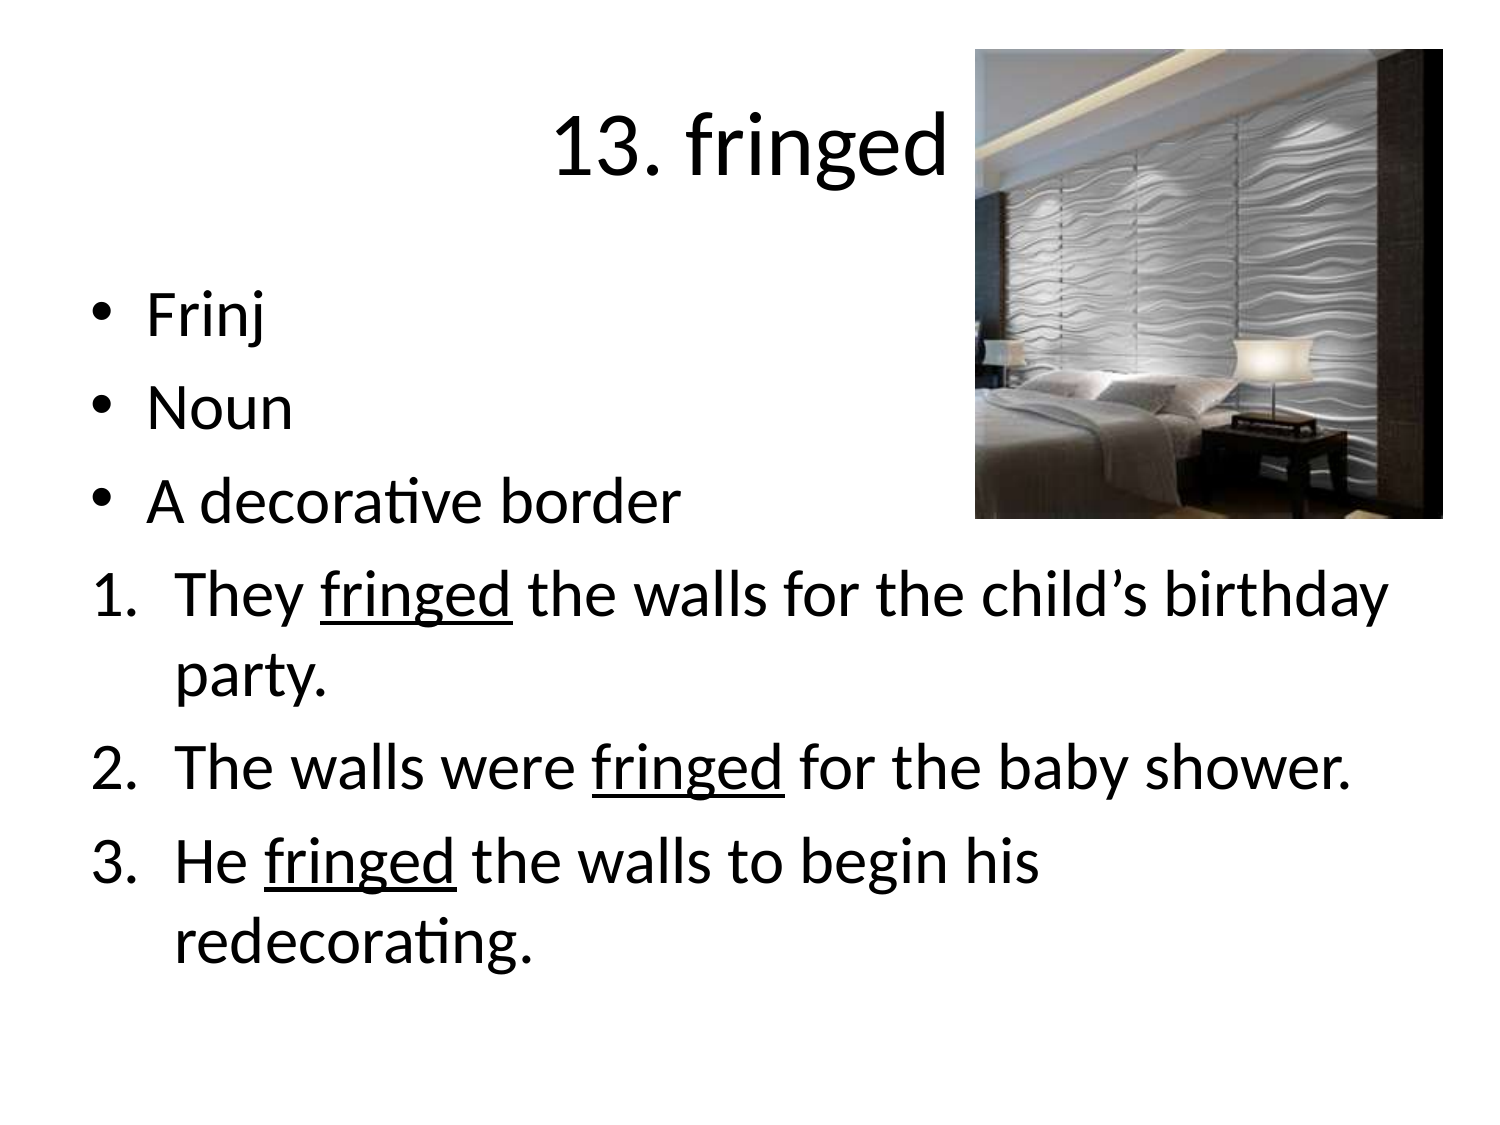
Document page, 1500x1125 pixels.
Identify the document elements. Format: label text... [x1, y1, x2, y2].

title 13. fringed [75, 45, 1425, 233]
list Frinj Noun A decorative border They fringed the walls for the child’s birthday party. The walls were fringed for the baby shower. He fringed the walls to begin his redecorating. [75, 262, 1425, 1005]
picture [974, 49, 1443, 519]
